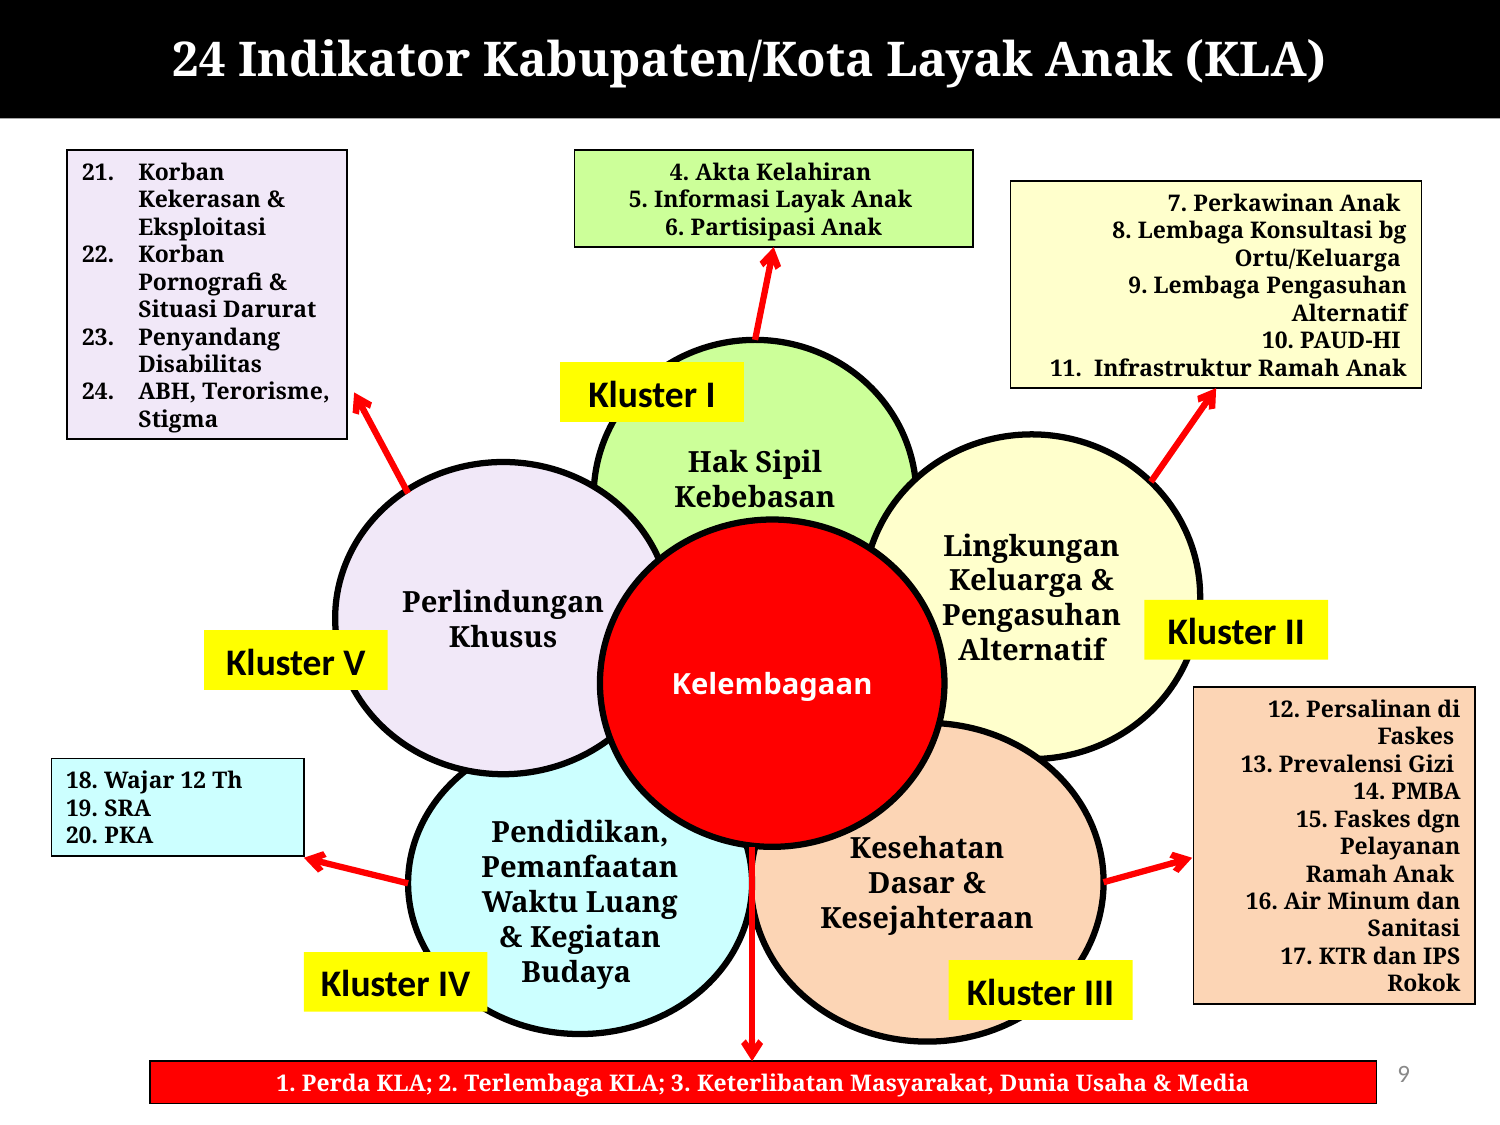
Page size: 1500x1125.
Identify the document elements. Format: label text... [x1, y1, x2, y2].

text_box 24 Indikator Kabupaten/Kota Layak Anak (KLA) [0, 0, 1500, 119]
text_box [50, 149, 1476, 1105]
